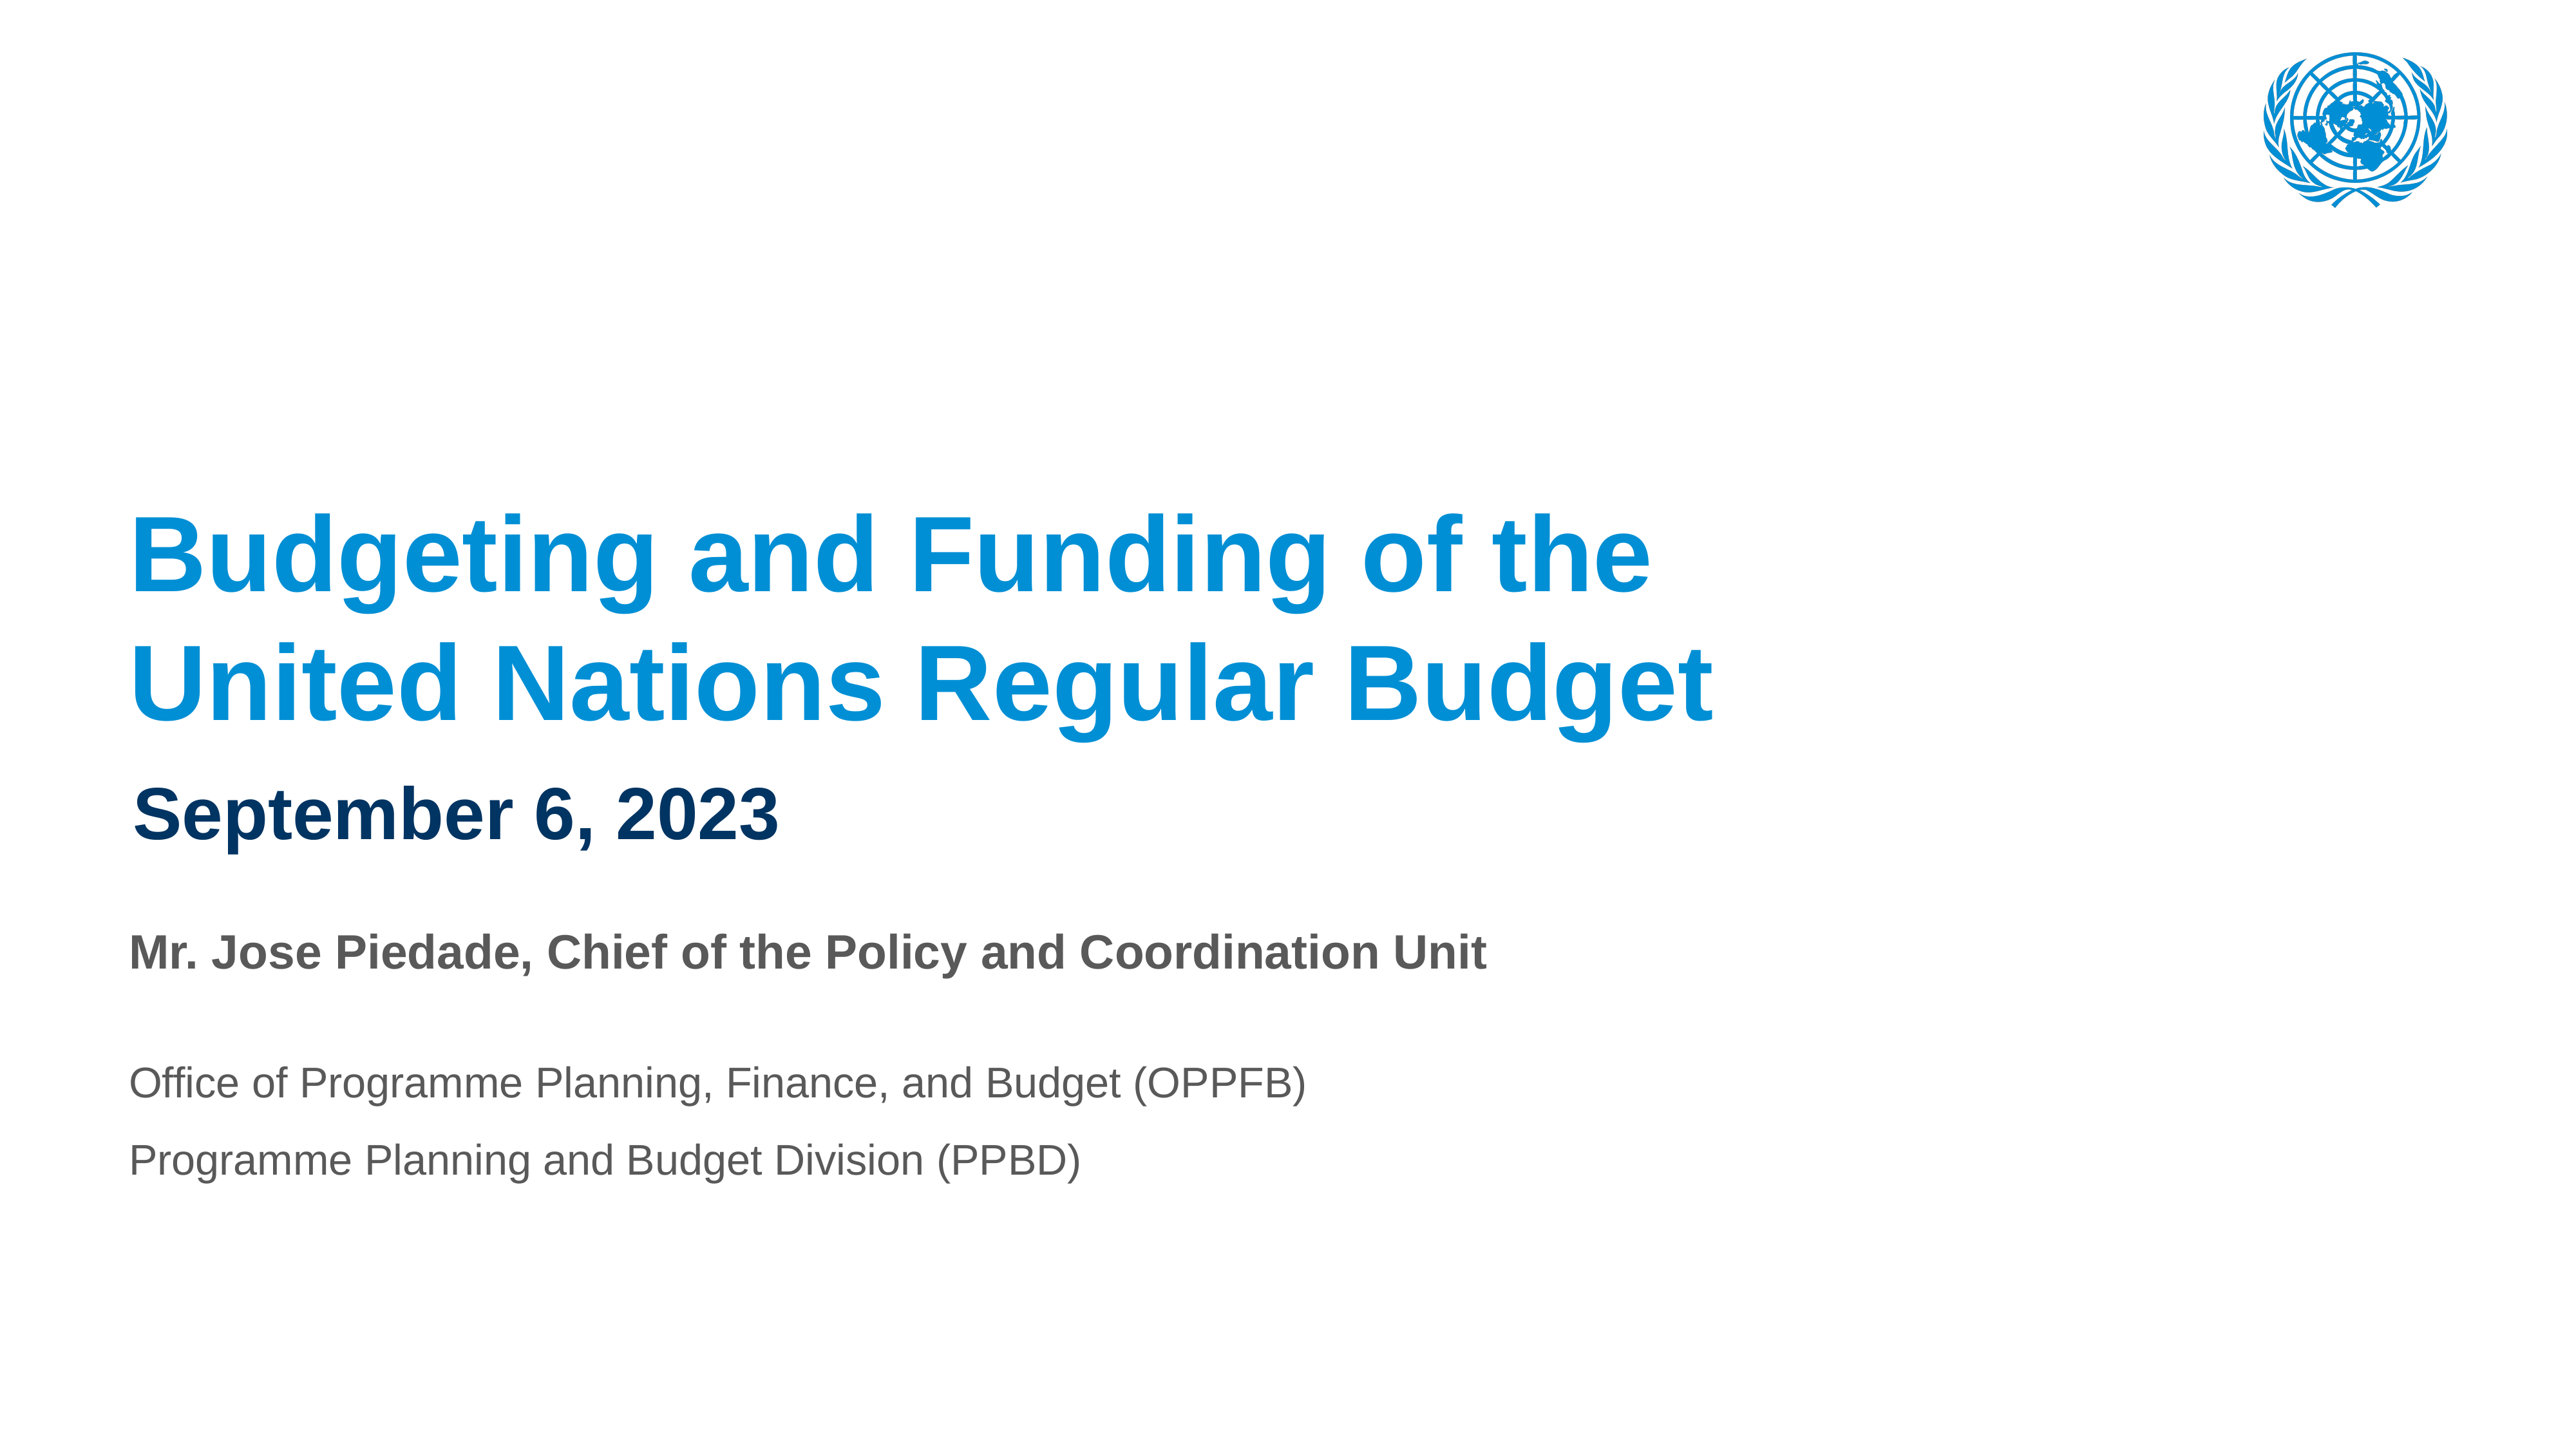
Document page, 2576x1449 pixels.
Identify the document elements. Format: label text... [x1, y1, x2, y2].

picture [2394, 120, 2417, 159]
picture [2357, 156, 2397, 179]
picture [2357, 159, 2363, 166]
picture [2382, 147, 2387, 156]
picture [2313, 156, 2353, 179]
picture [2376, 94, 2389, 107]
text_box Mr. Jose Piedade, Chief of the Policy and Coordination Unit Office of Programme Planning, Finance, and Budget (OPPFB) Programme Planning and Budget Division (PPBD) [128, 961, 2254, 1222]
picture [2356, 137, 2369, 142]
text_box Budgeting and Funding of the United Nations Regular Budget [128, 241, 2254, 742]
picture [2357, 70, 2380, 83]
picture [2357, 56, 2396, 77]
picture [2294, 76, 2316, 116]
picture [2298, 140, 2316, 159]
picture [2264, 52, 2447, 208]
picture [2357, 82, 2378, 96]
picture [2325, 151, 2353, 166]
picture [2307, 86, 2325, 116]
picture [2323, 70, 2353, 88]
text_box September 6, 2023 [127, 760, 2449, 961]
picture [2294, 120, 2304, 136]
picture [2382, 84, 2404, 115]
picture [2314, 56, 2353, 79]
picture [2322, 115, 2334, 141]
picture [2307, 120, 2316, 131]
picture [2334, 124, 2340, 131]
picture [2332, 138, 2347, 152]
picture [2333, 82, 2353, 97]
picture [2341, 95, 2353, 104]
picture [2394, 75, 2417, 115]
picture [2342, 130, 2353, 140]
picture [2320, 95, 2334, 116]
picture [2381, 129, 2389, 140]
picture [2385, 120, 2403, 149]
picture [2357, 95, 2369, 106]
picture [2347, 109, 2362, 128]
